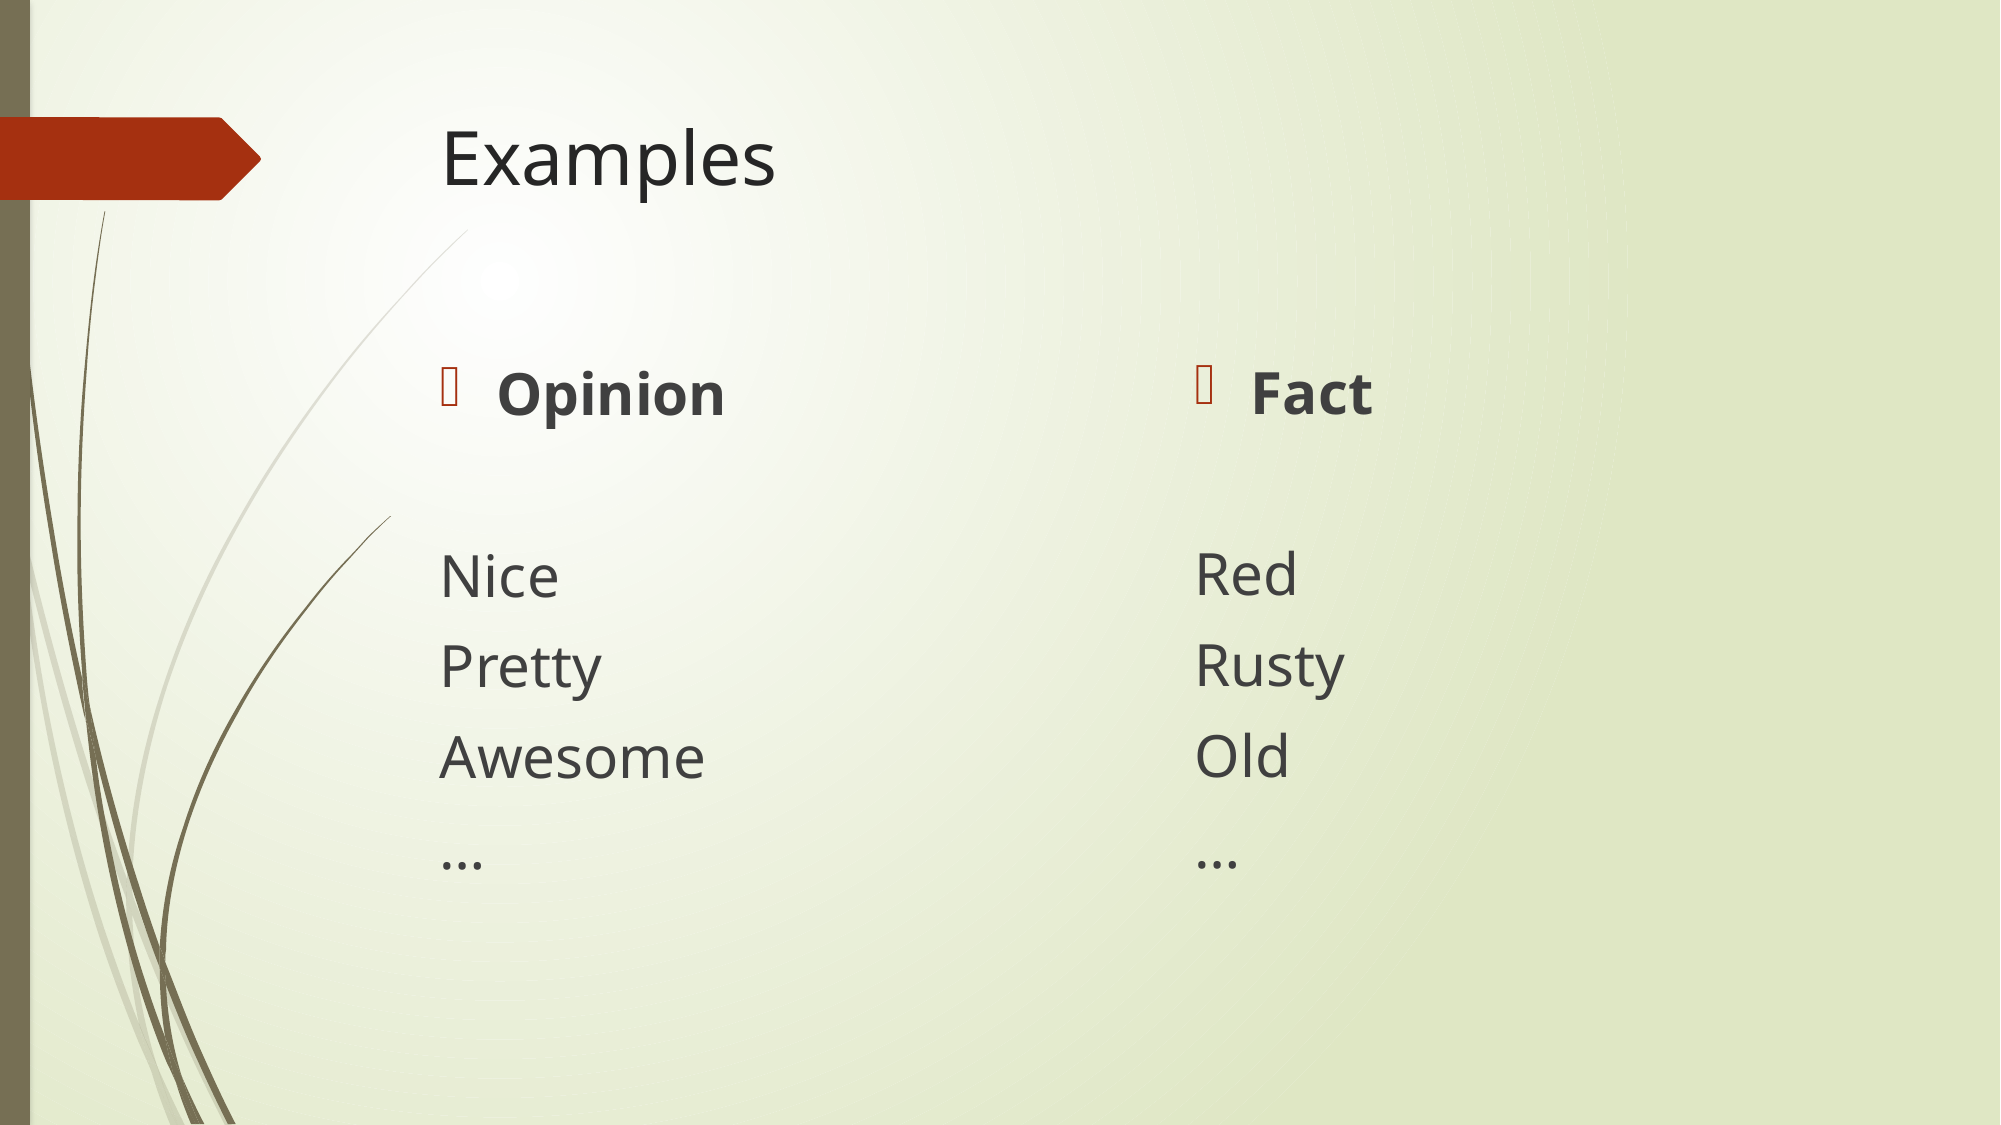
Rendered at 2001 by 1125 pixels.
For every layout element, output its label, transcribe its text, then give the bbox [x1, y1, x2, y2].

list Opinion Nice Pretty Awesome … [424, 350, 854, 922]
title Examples [425, 102, 1888, 313]
list Fact Red Rusty Old … [1179, 348, 1888, 969]
